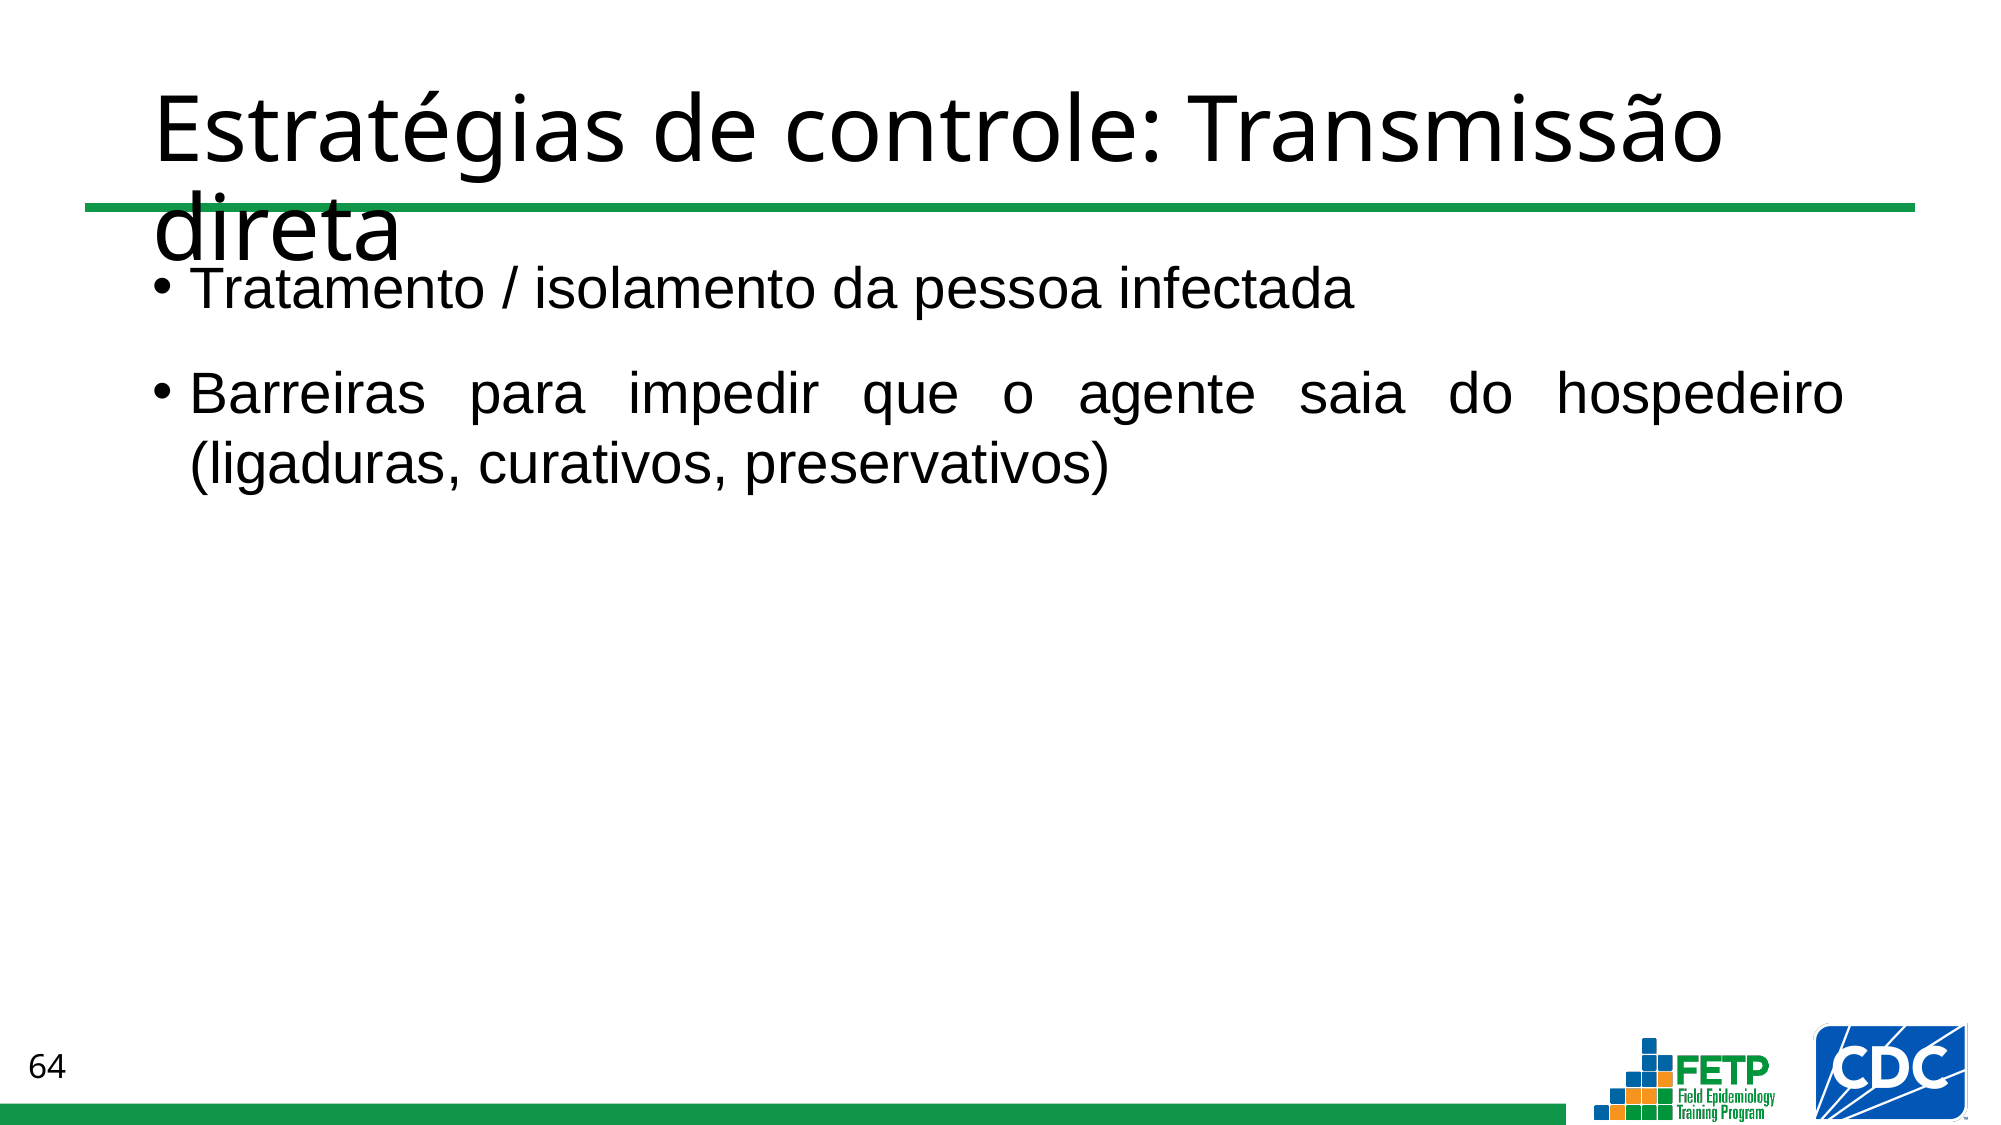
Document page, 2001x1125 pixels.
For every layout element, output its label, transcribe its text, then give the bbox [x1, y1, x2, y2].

title Estratégias de controle: Transmissão direta [137, 75, 1863, 207]
list Tratamento / isolamento da pessoa infectada Barreiras para impedir que o agente saia do hospedeiro (ligaduras, curativos, preservativos) [137, 242, 1863, 1004]
picture [1594, 1038, 1775, 1122]
picture [1813, 1023, 1968, 1122]
